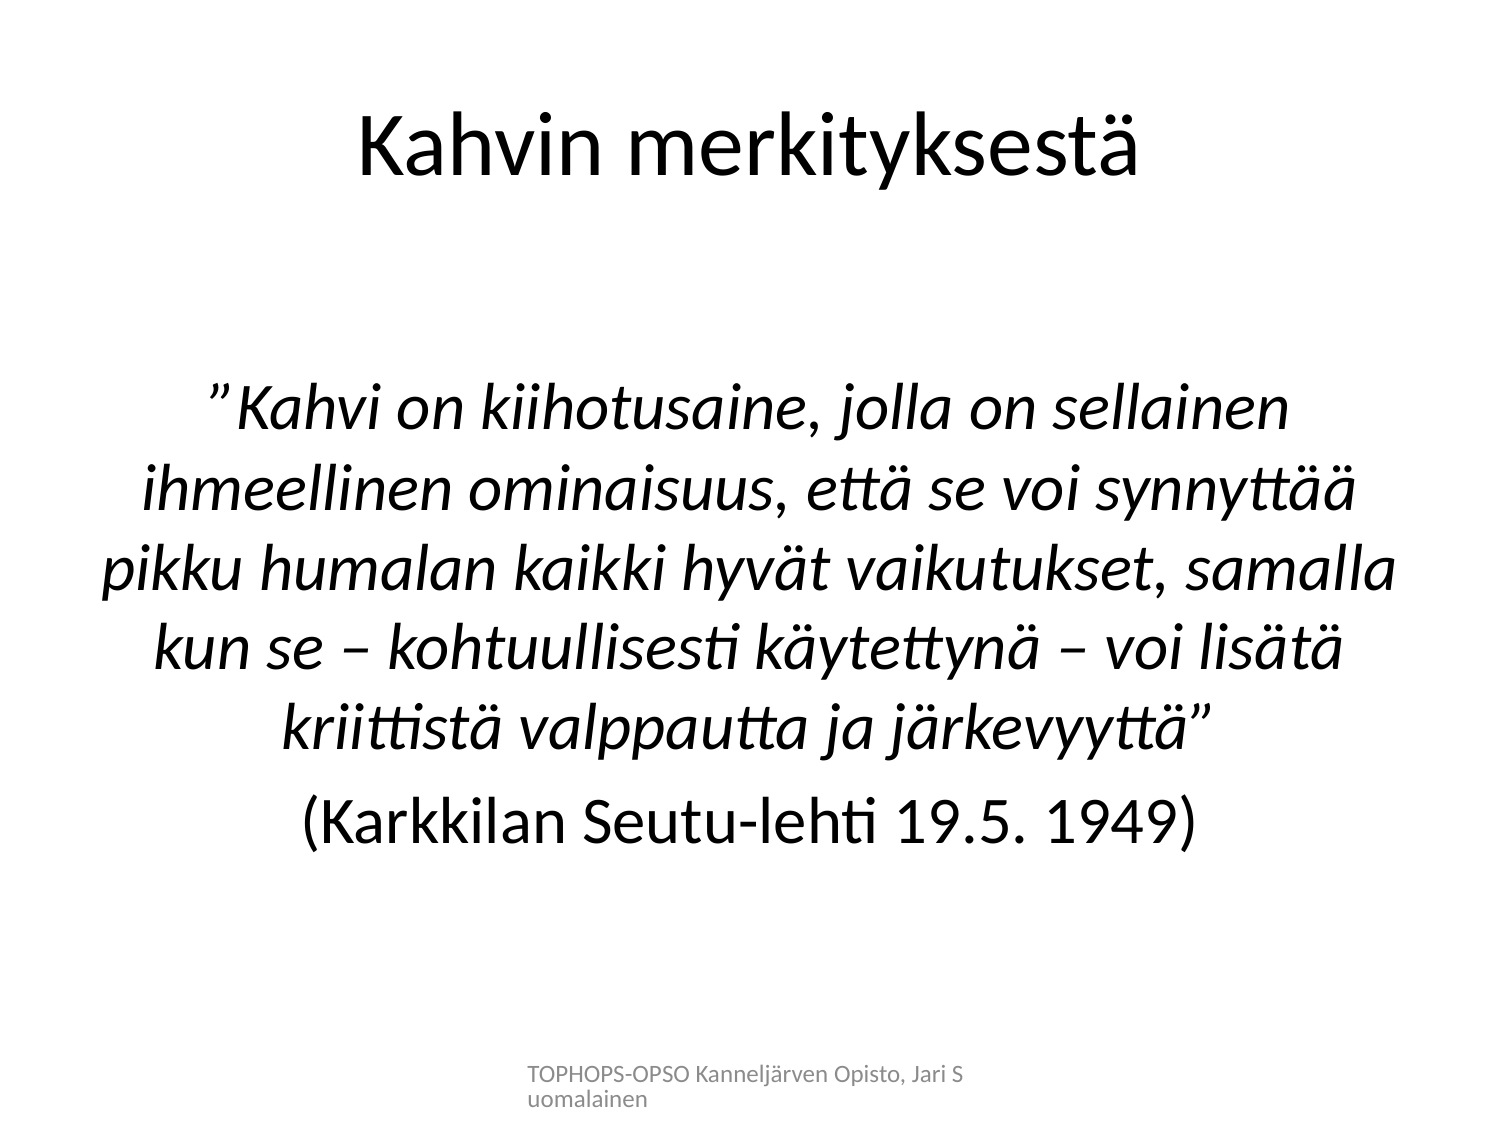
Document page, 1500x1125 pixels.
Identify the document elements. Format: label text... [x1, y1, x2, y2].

footer TOPHOPS-OPSO Kanneljärven Opisto, Jari Suomalainen [512, 1042, 988, 1103]
title Kahvin merkityksestä [75, 45, 1425, 233]
list ”Kahvi on kiihotusaine, jolla on sellainen ihmeellinen ominaisuus, että se voi synnyttää pikku humalan kaikki hyvät vaikutukset, samalla kun se – kohtuullisesti käytettynä – voi lisätä kriittistä valppautta ja järkevyyttä” (Karkkilan Seutu-lehti 19.5. 1949) [75, 262, 1425, 1005]
